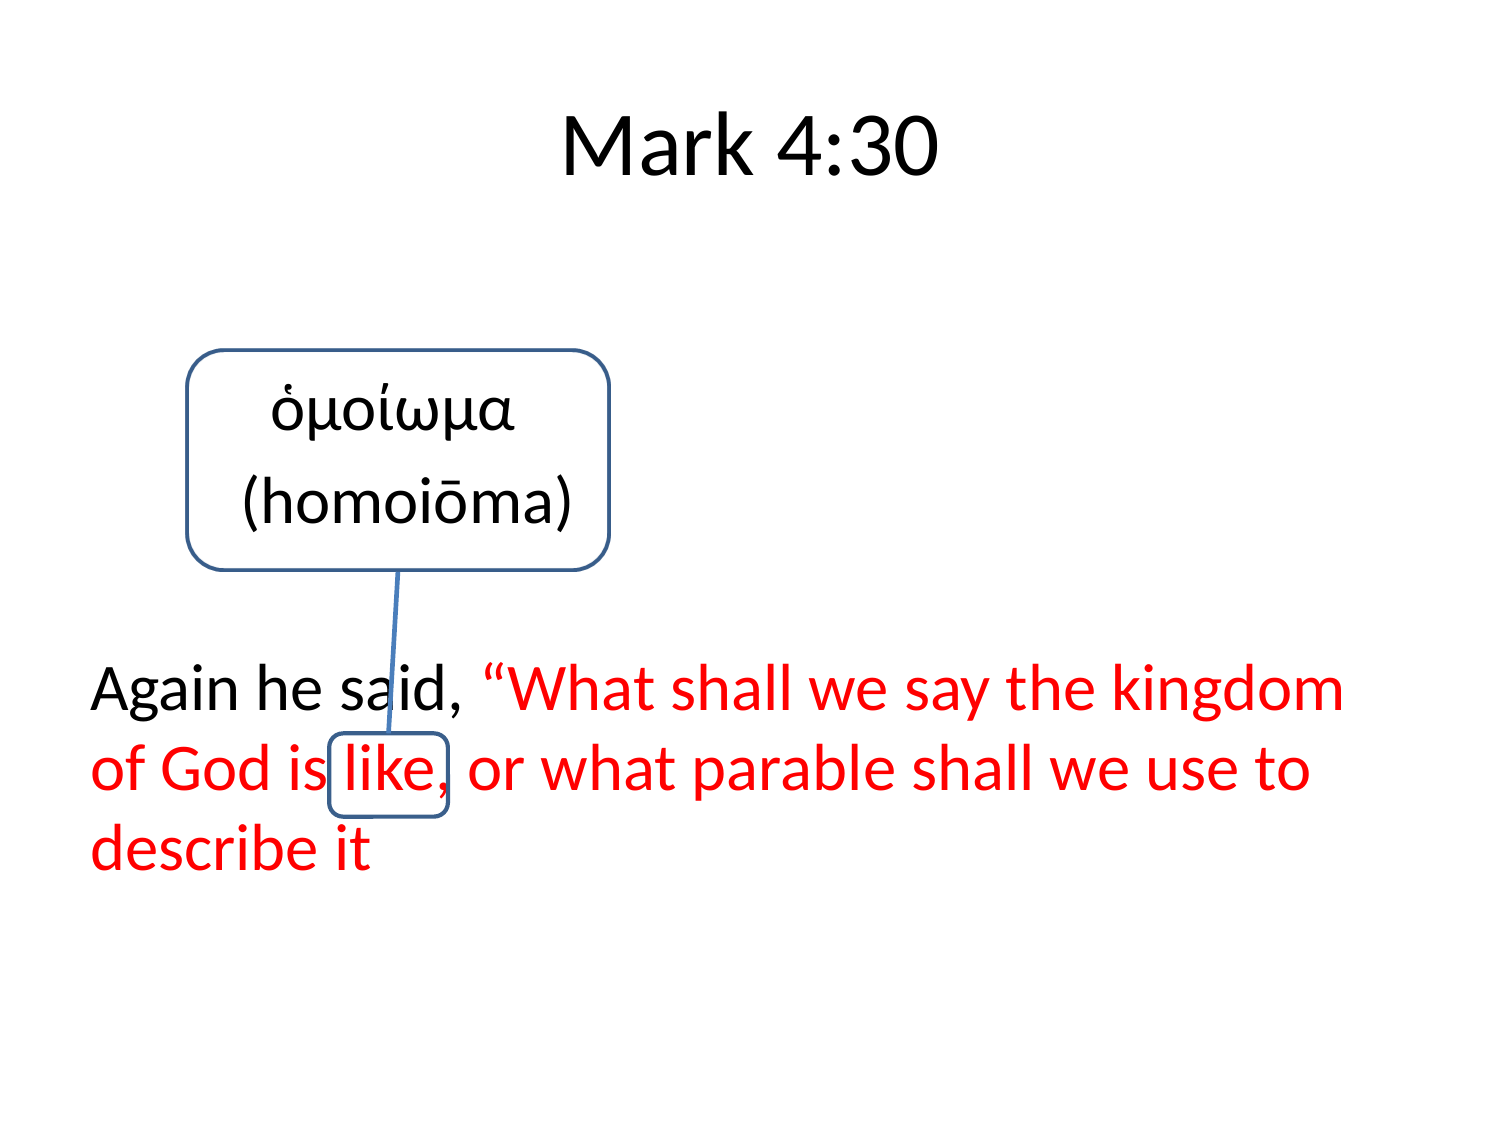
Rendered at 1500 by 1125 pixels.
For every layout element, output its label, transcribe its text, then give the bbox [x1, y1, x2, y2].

picture [185, 348, 611, 573]
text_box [388, 571, 399, 734]
text_box [327, 731, 451, 819]
list ὁμοίωμα (homoiōma) Again he said, “What shall we say the kingdom of God is like, or what parable shall we use to describe it [75, 262, 1425, 1005]
title Mark 4:30 [75, 45, 1425, 233]
